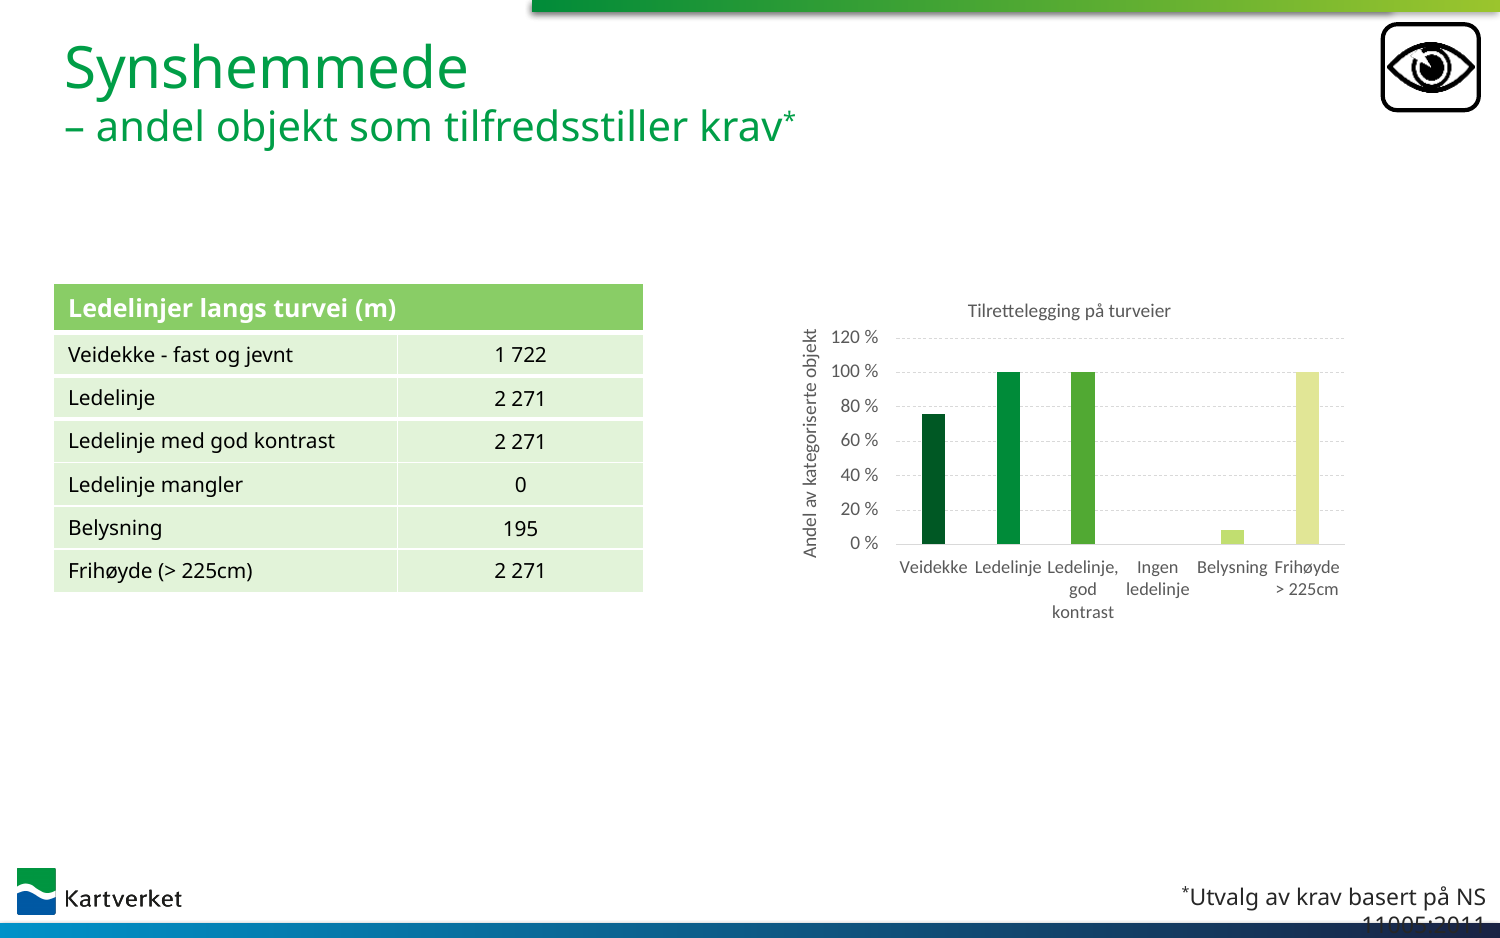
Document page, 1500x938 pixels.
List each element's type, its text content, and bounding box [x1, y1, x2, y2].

table_cell 1 722 [398, 335, 643, 374]
table_cell 0 [398, 463, 643, 505]
table_cell Veidekke - fast og jevnt [54, 335, 397, 374]
table_cell 2 271 [398, 378, 643, 417]
text_box *Utvalg av krav basert på NS 11005:2011 [1068, 873, 1500, 938]
table_cell 2 271 [398, 421, 643, 462]
table_cell Frihøyde (> 225cm) [54, 550, 397, 592]
table_cell Ledelinje [54, 378, 397, 417]
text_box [1382, 24, 1480, 111]
picture [791, 291, 1348, 630]
table_cell 195 [398, 507, 643, 548]
table_cell 2 271 [398, 550, 643, 592]
table_header Ledelinjer langs turvei (m) [54, 284, 643, 330]
table_cell Belysning [54, 507, 397, 548]
table_cell Ledelinje med god kontrast [54, 421, 397, 462]
table_cell Ledelinje mangler [54, 463, 397, 505]
text_box Synshemmede – andel objekt som tilfredsstiller krav* [49, 24, 1431, 158]
